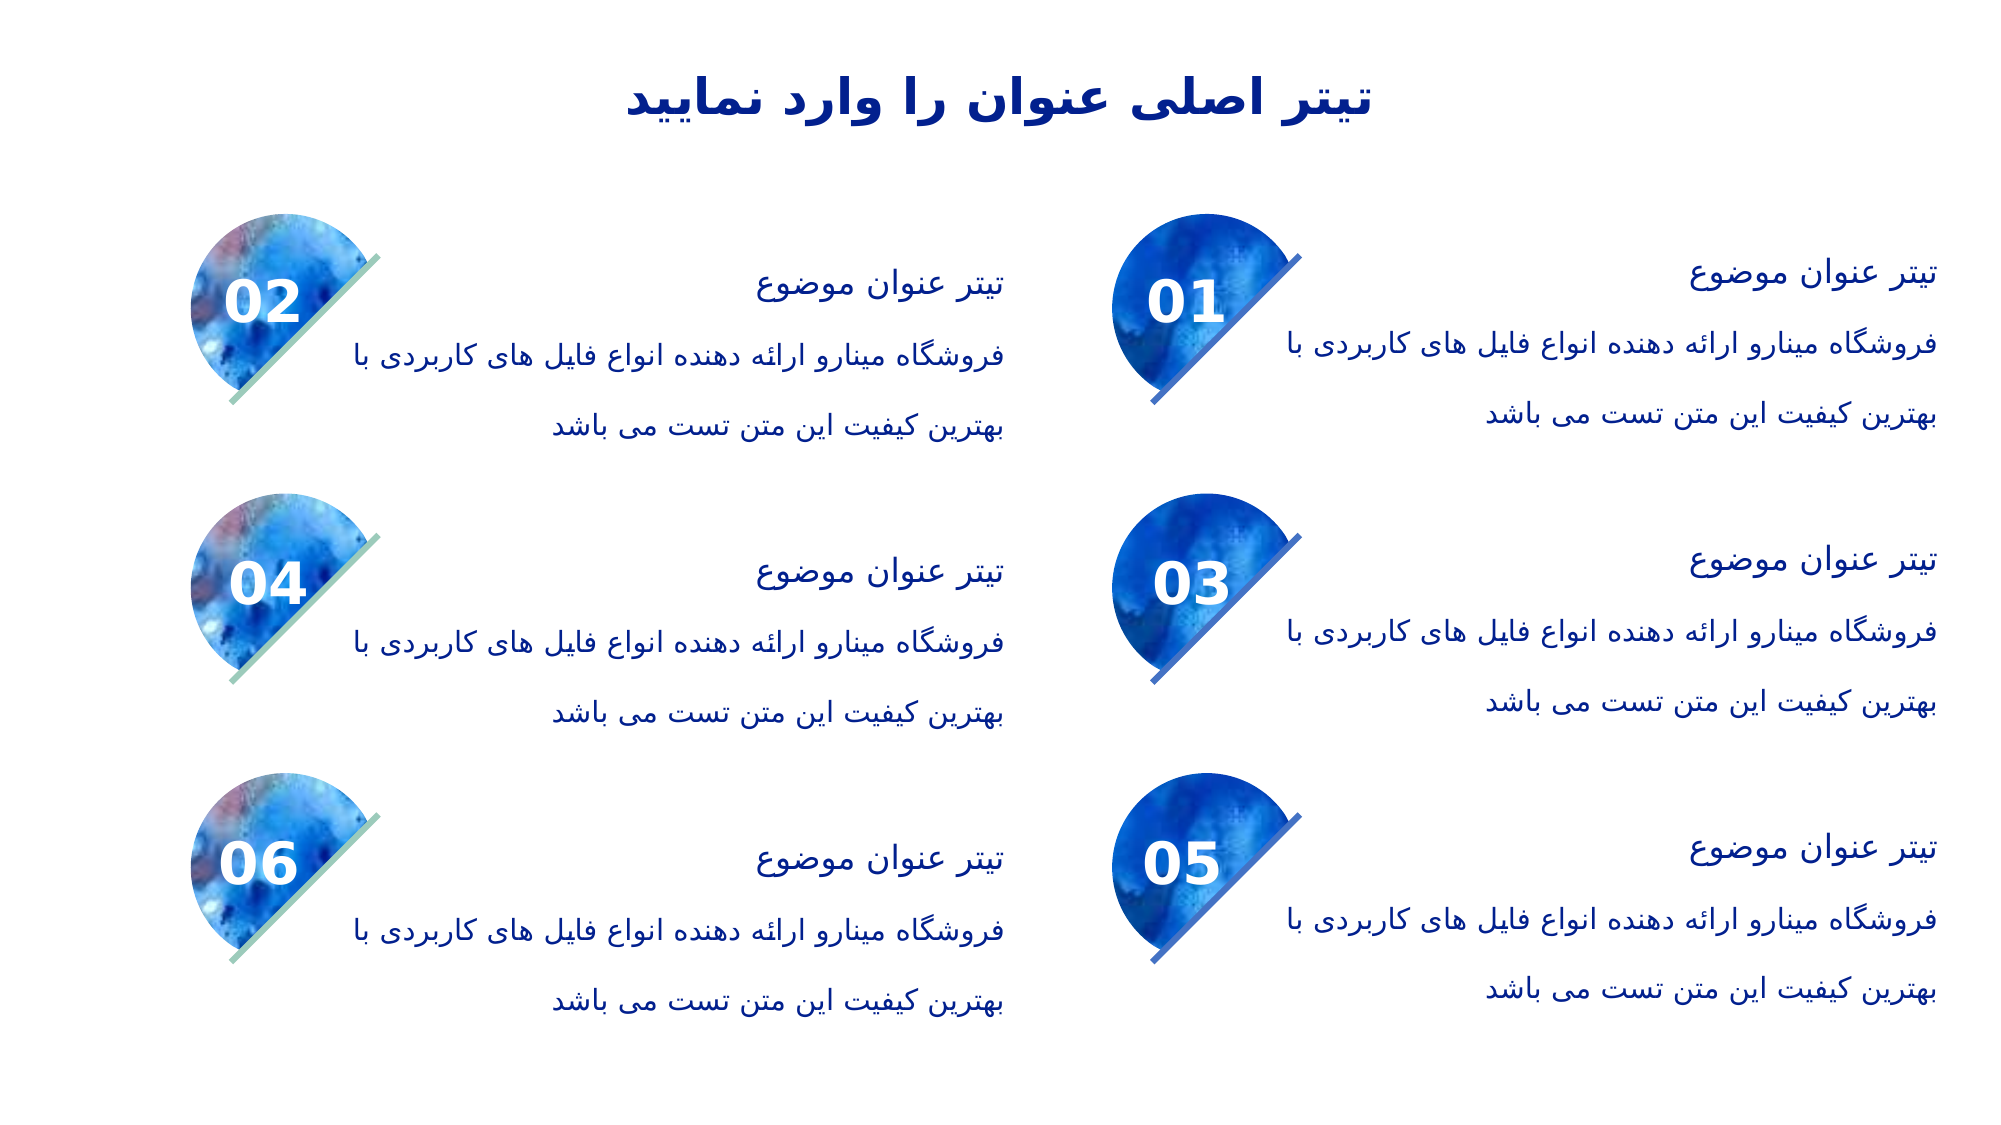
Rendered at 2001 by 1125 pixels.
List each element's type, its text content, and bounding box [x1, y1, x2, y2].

text_box تیتر عنوان موضوع فروشگاه مینارو ارائه دهنده انواع فایل های کاربردی با بهترین کیفیت این متن تست می باشد [1271, 202, 1954, 438]
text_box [1112, 493, 1300, 683]
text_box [1112, 773, 1300, 963]
text_box تیتر عنوان موضوع فروشگاه مینارو ارائه دهنده انواع فایل های کاربردی با بهترین کیفیت این متن تست می باشد [337, 501, 1020, 736]
text_box تیتر عنوان موضوع فروشگاه مینارو ارائه دهنده انواع فایل های کاربردی با بهترین کیفیت این متن تست می باشد [1271, 777, 1954, 1013]
text_box تیتر اصلی عنوان را وارد نمایید [0, 27, 2000, 132]
text_box تیتر عنوان موضوع فروشگاه مینارو ارائه دهنده انواع فایل های کاربردی با بهترین کیفیت این متن تست می باشد [337, 213, 1020, 449]
text_box تیتر عنوان موضوع فروشگاه مینارو ارائه دهنده انواع فایل های کاربردی با بهترین کیفیت این متن تست می باشد [337, 789, 1020, 1024]
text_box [190, 773, 379, 963]
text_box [1112, 213, 1300, 403]
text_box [190, 493, 379, 683]
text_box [190, 213, 379, 403]
text_box تیتر عنوان موضوع فروشگاه مینارو ارائه دهنده انواع فایل های کاربردی با بهترین کیفیت این متن تست می باشد [1271, 490, 1954, 725]
